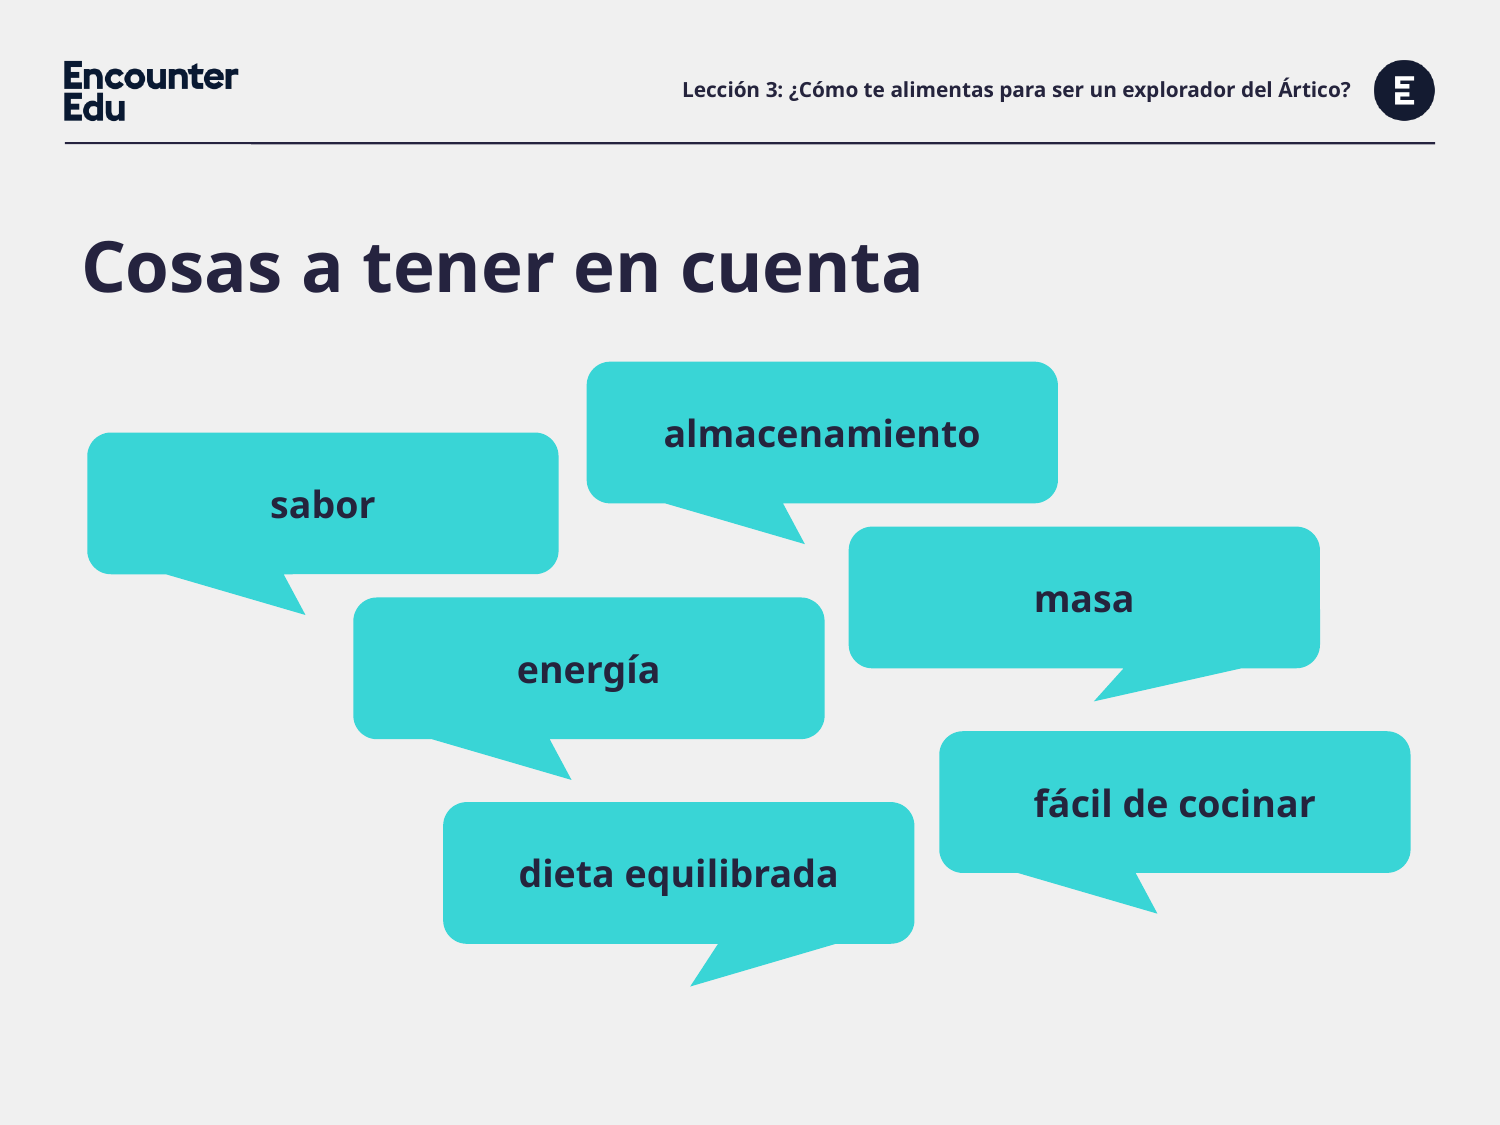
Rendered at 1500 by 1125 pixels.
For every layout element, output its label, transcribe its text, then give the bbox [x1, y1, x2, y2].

title Lección 3: ¿Cómo te alimentas para ser un explorador del Ártico? [586, 67, 1359, 114]
text_box Cosas a tener en cuenta [73, 223, 1427, 315]
text_box dieta equilibrada [441, 799, 917, 989]
text_box energía [351, 595, 827, 782]
picture [1372, 58, 1436, 122]
text_box sabor [85, 430, 561, 618]
text_box fácil de cocinar [937, 729, 1413, 916]
text_box masa [846, 524, 1323, 704]
picture [60, 59, 243, 122]
text_box almacenamiento [584, 359, 1061, 547]
